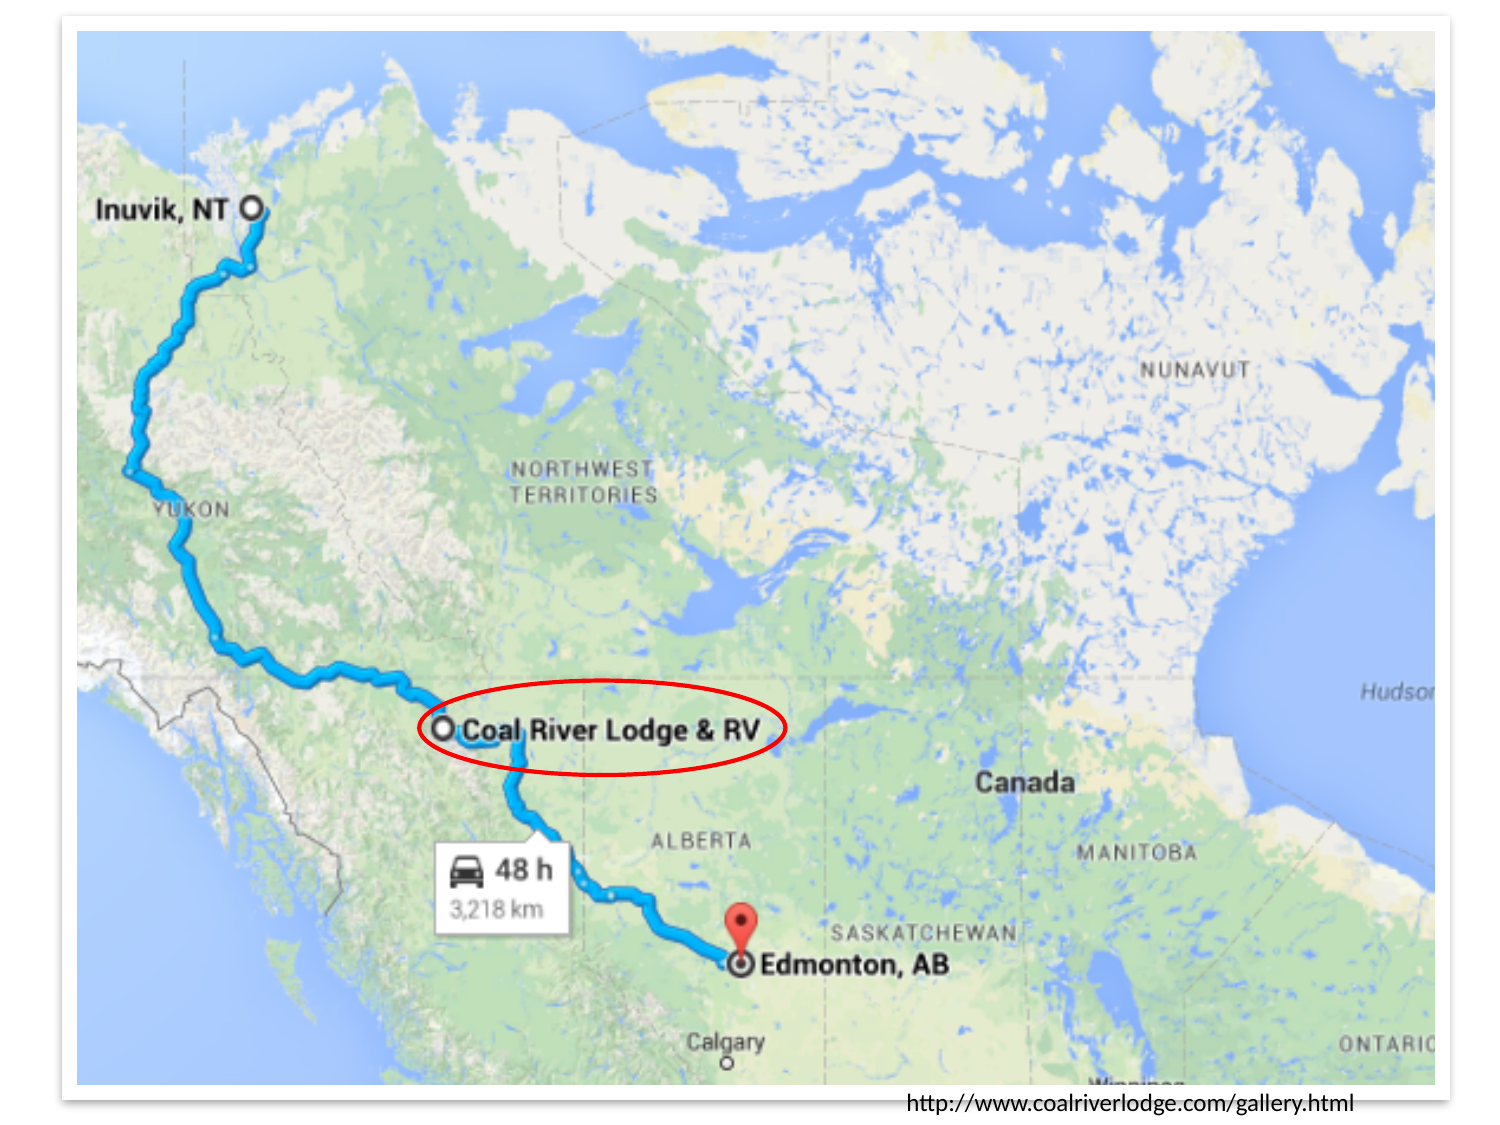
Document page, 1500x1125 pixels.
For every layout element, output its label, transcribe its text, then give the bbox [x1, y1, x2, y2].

picture [76, 30, 1436, 1086]
text_box http://www.coalriverlodge.com/gallery.html [891, 1079, 1500, 1125]
